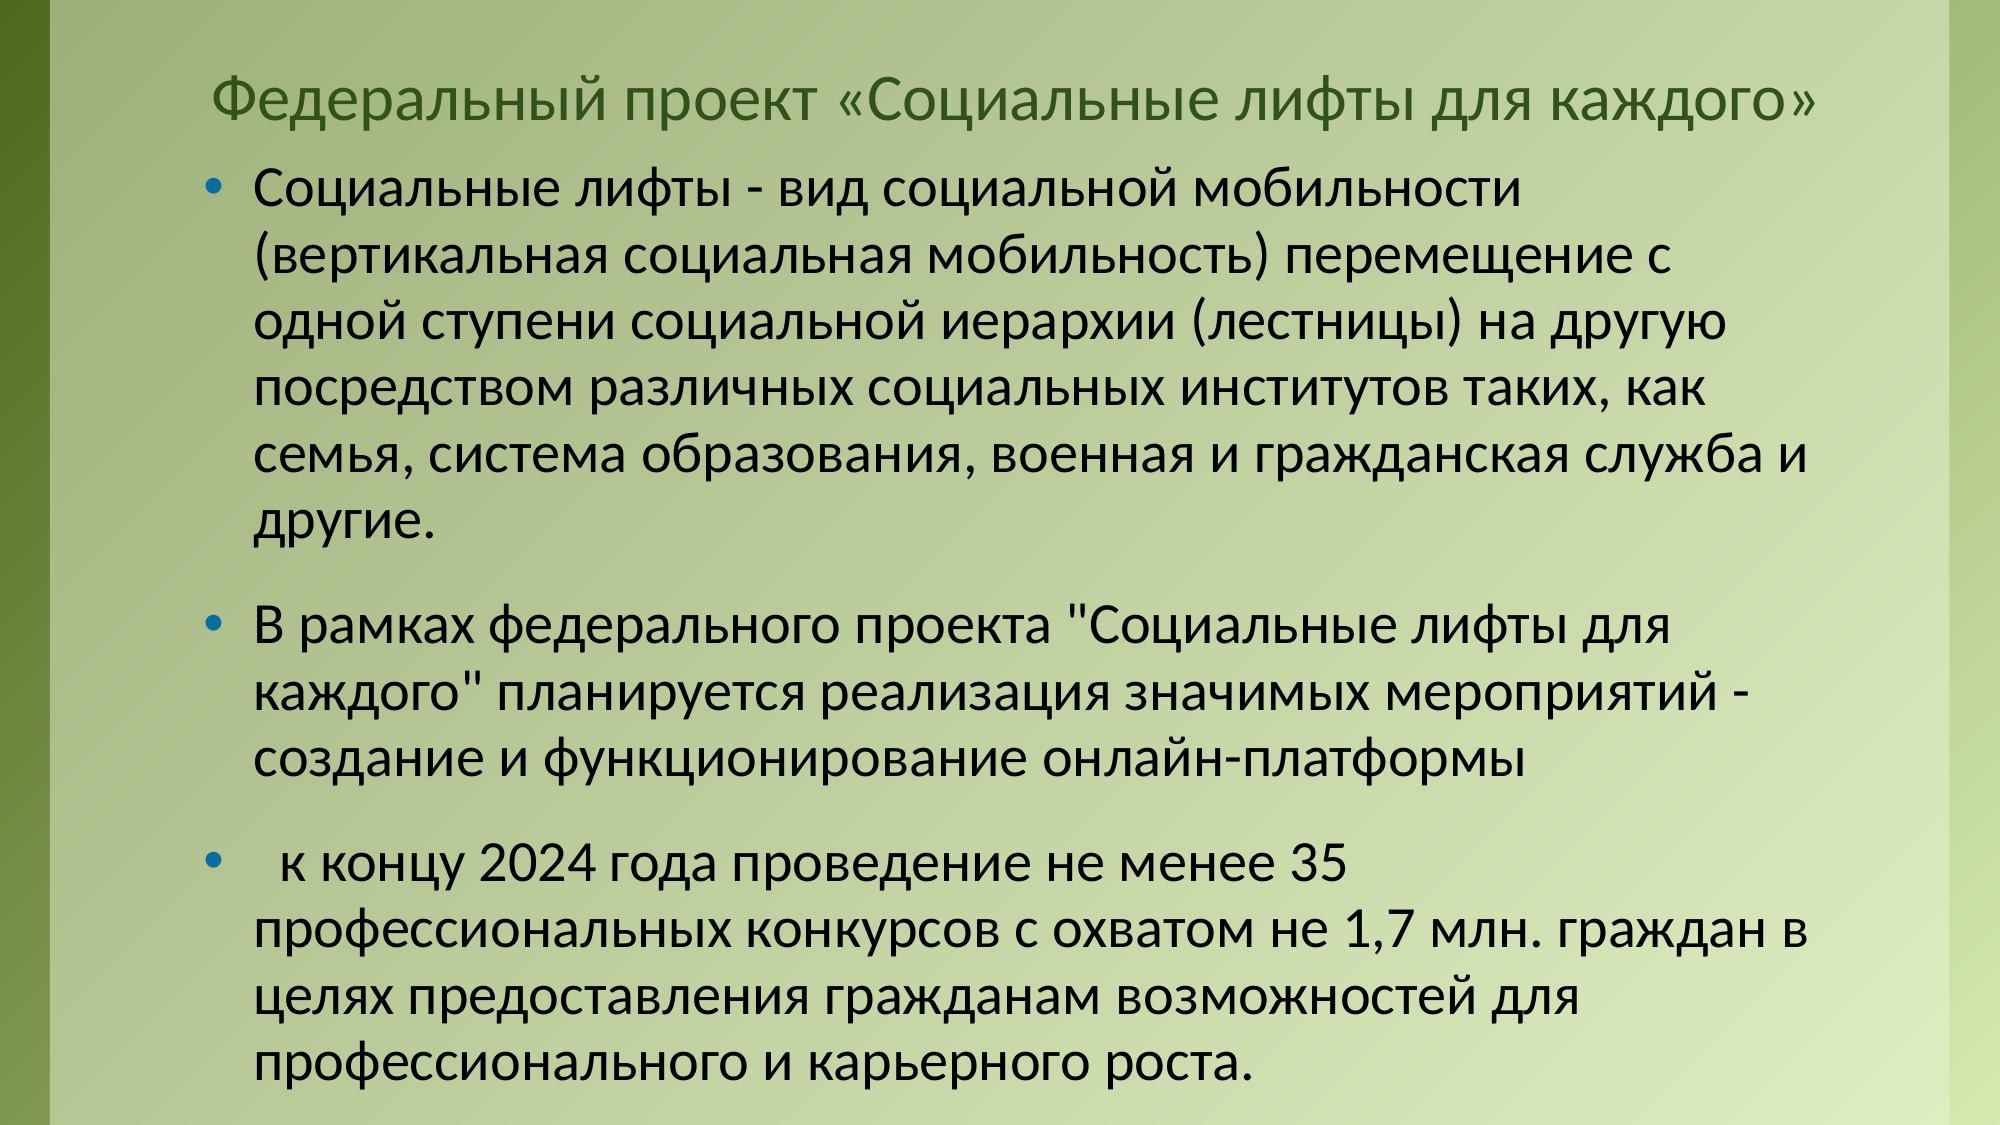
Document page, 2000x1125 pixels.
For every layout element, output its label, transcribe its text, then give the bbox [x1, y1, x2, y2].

list Социальные лифты - вид социальной мобильности (вертикальная социальная мобильность) перемещение с одной ступени социальной иерархии (лестницы) на другую посредством различных социальных институтов таких, как семья, система образования, военная и гражданская служба и другие. В рамках федерального проекта "Социальные лифты для каждого" планируется реализация значимых мероприятий - создание и функционирование онлайн-платформы к концу 2024 года проведение не менее 35 профессиональных конкурсов с охватом не 1,7 млн. граждан в целях предоставления гражданам возможностей для профессионального и карьерного роста. [183, 143, 1850, 1125]
title Федеральный проект «Социальные лифты для каждого» [183, 0, 1850, 143]
